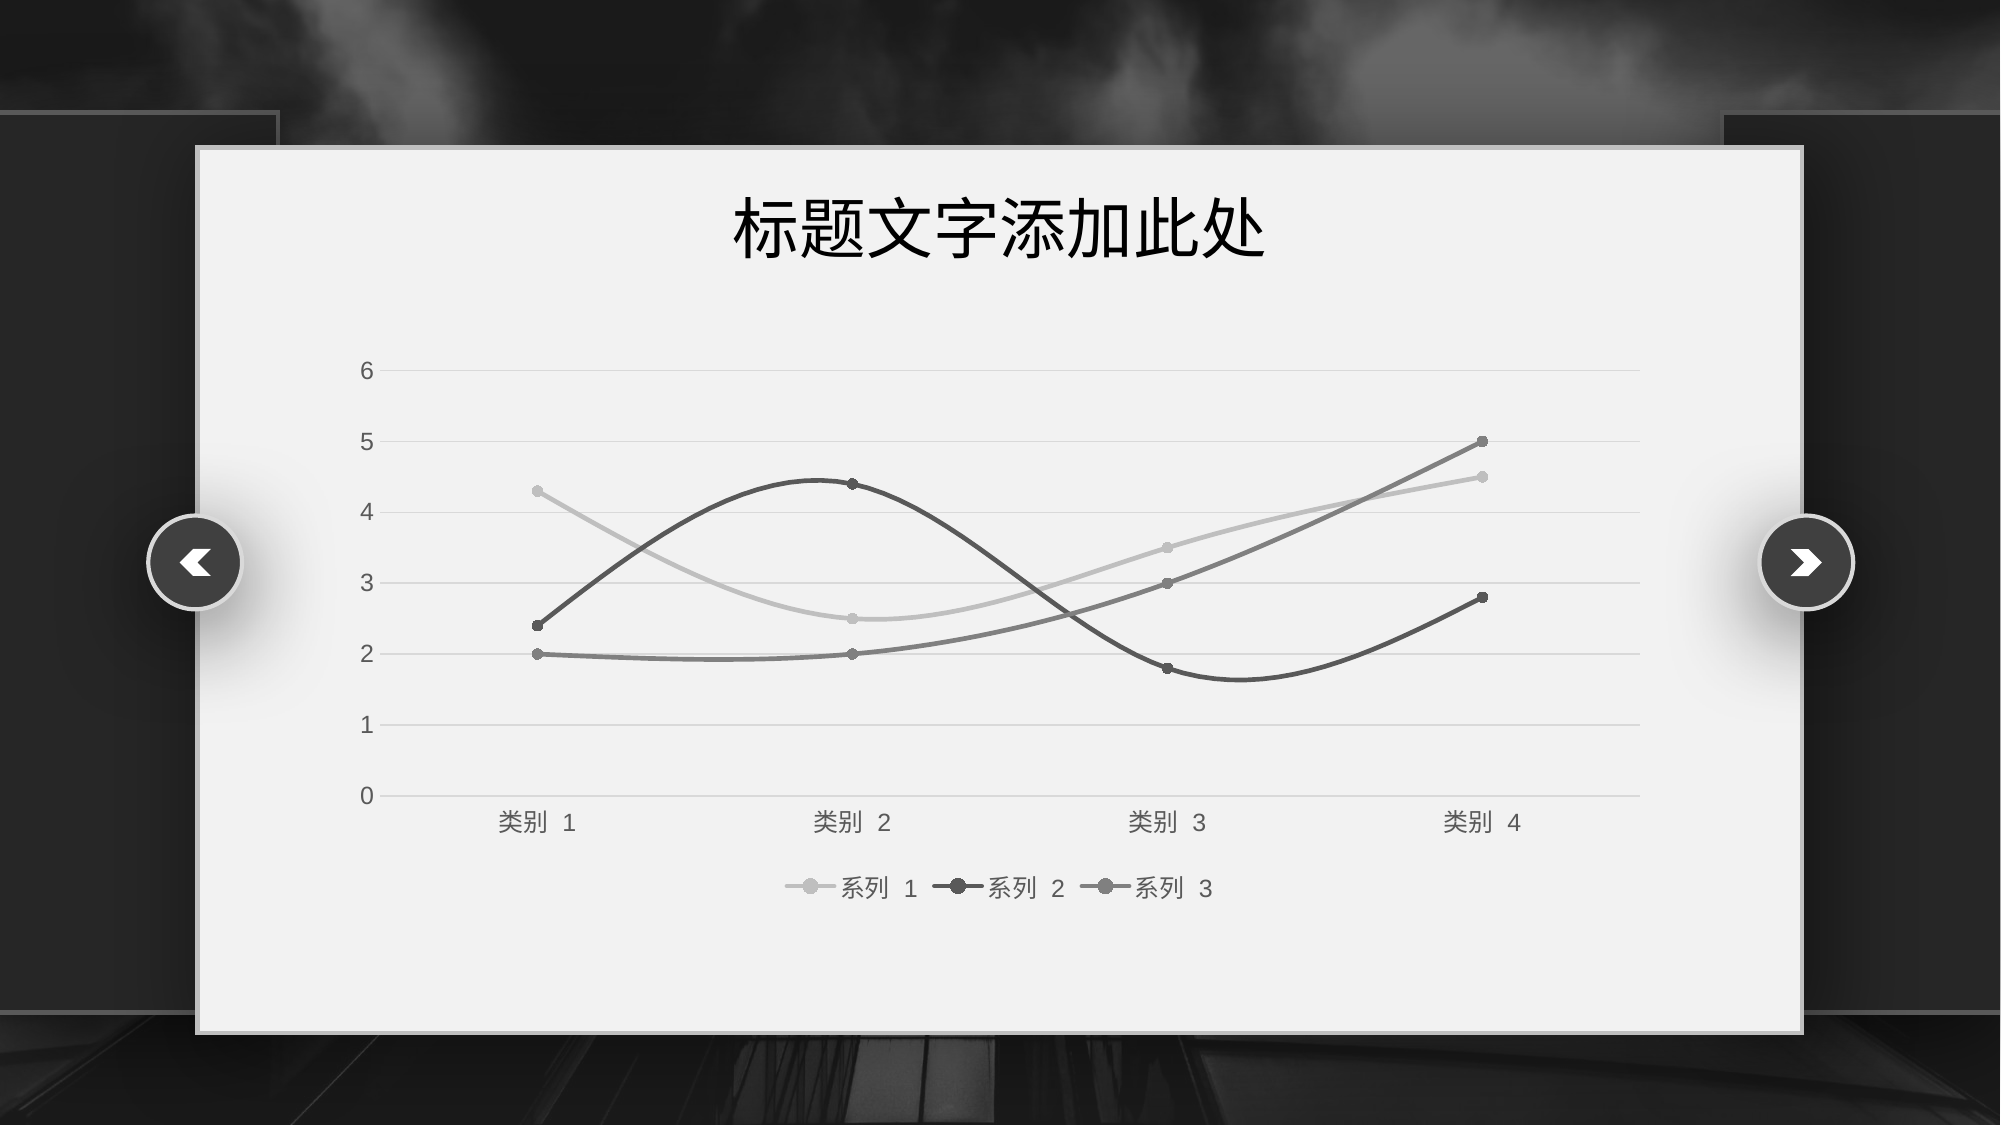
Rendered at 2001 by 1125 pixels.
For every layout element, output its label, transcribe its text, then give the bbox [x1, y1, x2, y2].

text_box 标题文字添加此处 [718, 179, 1282, 274]
chart [333, 345, 1667, 911]
